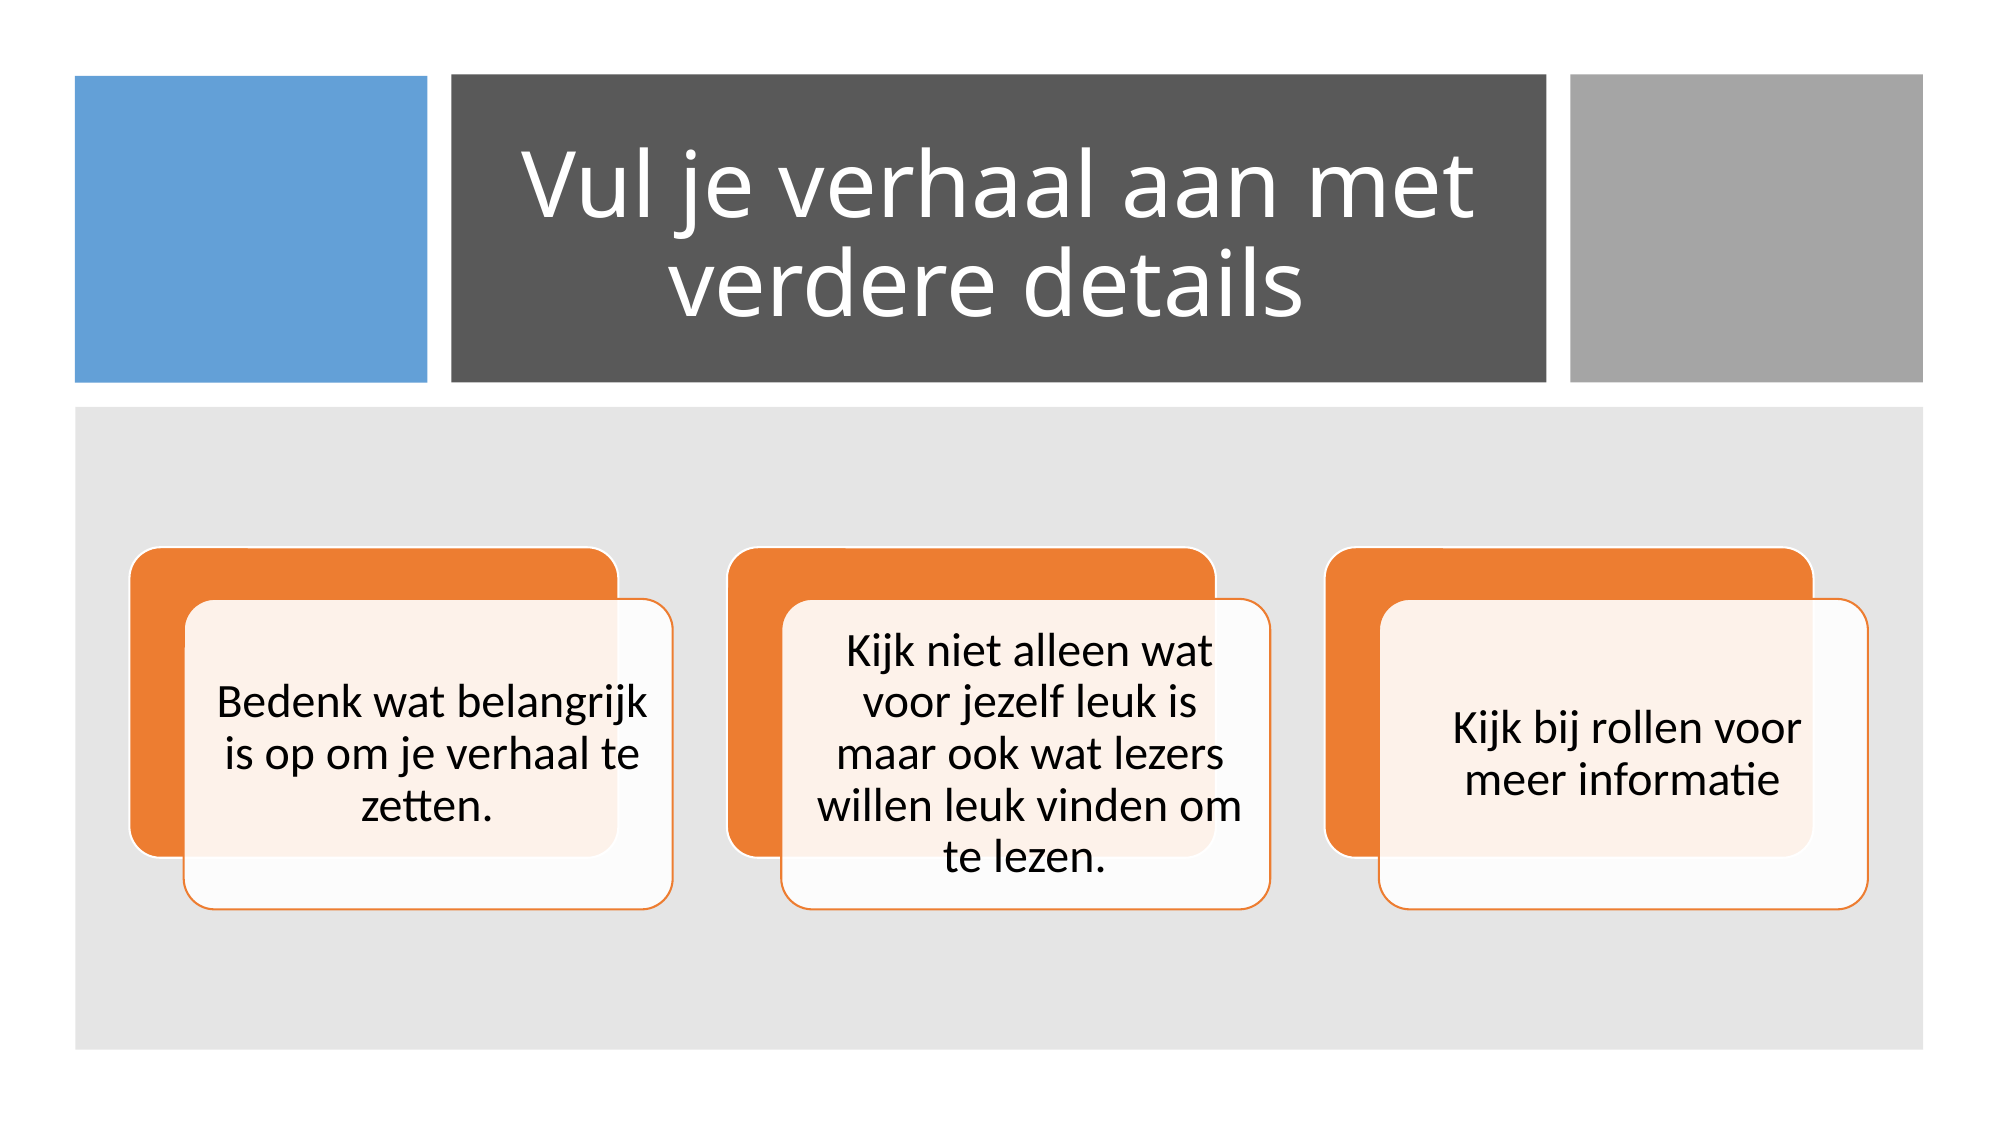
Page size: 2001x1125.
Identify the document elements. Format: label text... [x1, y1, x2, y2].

text_box [1569, 73, 1924, 383]
text_box [74, 75, 428, 384]
text_box [74, 406, 1924, 1051]
title Vul je verhaal aan met verdere details [499, 120, 1499, 354]
text_box [450, 73, 1547, 383]
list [129, 459, 1868, 998]
